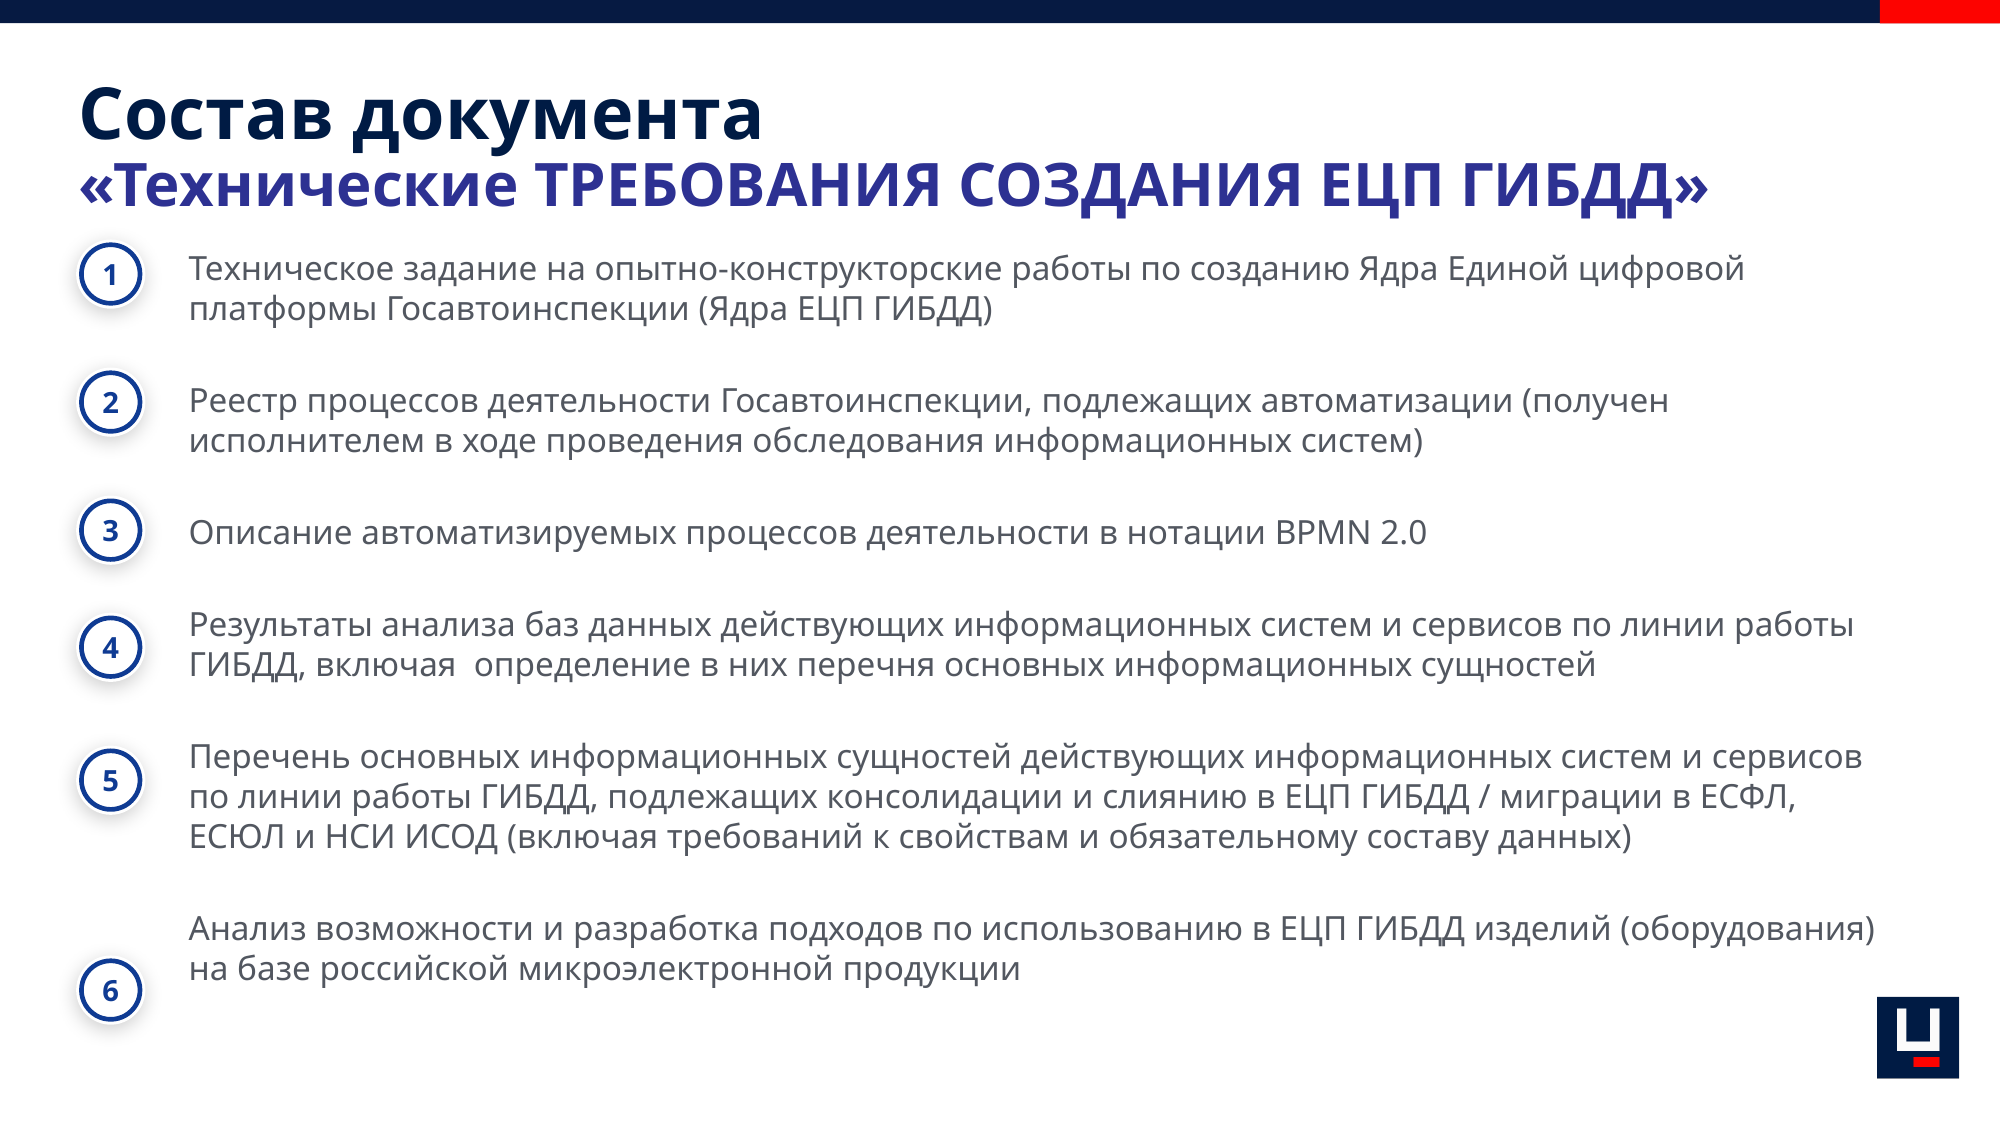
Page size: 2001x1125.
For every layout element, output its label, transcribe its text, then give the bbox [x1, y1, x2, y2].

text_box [76, 612, 146, 682]
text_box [76, 955, 146, 1025]
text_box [76, 239, 146, 309]
picture [1850, 969, 1986, 1105]
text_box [76, 495, 146, 565]
list Техническое задание на опытно-конструкторские работы по созданию Ядра Единой цифровой платформы Госавтоинспекции (Ядра ЕЦП ГИБДД) Реестр процессов деятельности Госавтоинспекции, подлежащих автоматизации (получен исполнителем в ходе проведения обследования информационных систем) Описание автоматизируемых процессов деятельности в нотации BPMN 2.0 Результаты анализа баз данных действующих информационных систем и сервисов по линии работы ГИБДД, включая определение в них перечня основных информационных сущностей Перечень основных информационных сущностей действующих информационных систем и сервисов по линии работы ГИБДД, подлежащих консолидации и слиянию в ЕЦП ГИБДД / миграции в ЕСФЛ, ЕСЮЛ и НСИ ИСОД (включая требований к свойствам и обязательному составу данных) Анализ возможности и разработка подходов по использованию в ЕЦП ГИБДД изделий (оборудования) на базе российской микроэлектронной продукции [173, 239, 1899, 1054]
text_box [76, 745, 146, 815]
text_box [76, 367, 146, 437]
title Состав документа «Технические ТРЕБОВАНИЯ СОЗДАНИЯ ЕЦП ГИБДД» [63, 67, 1789, 229]
